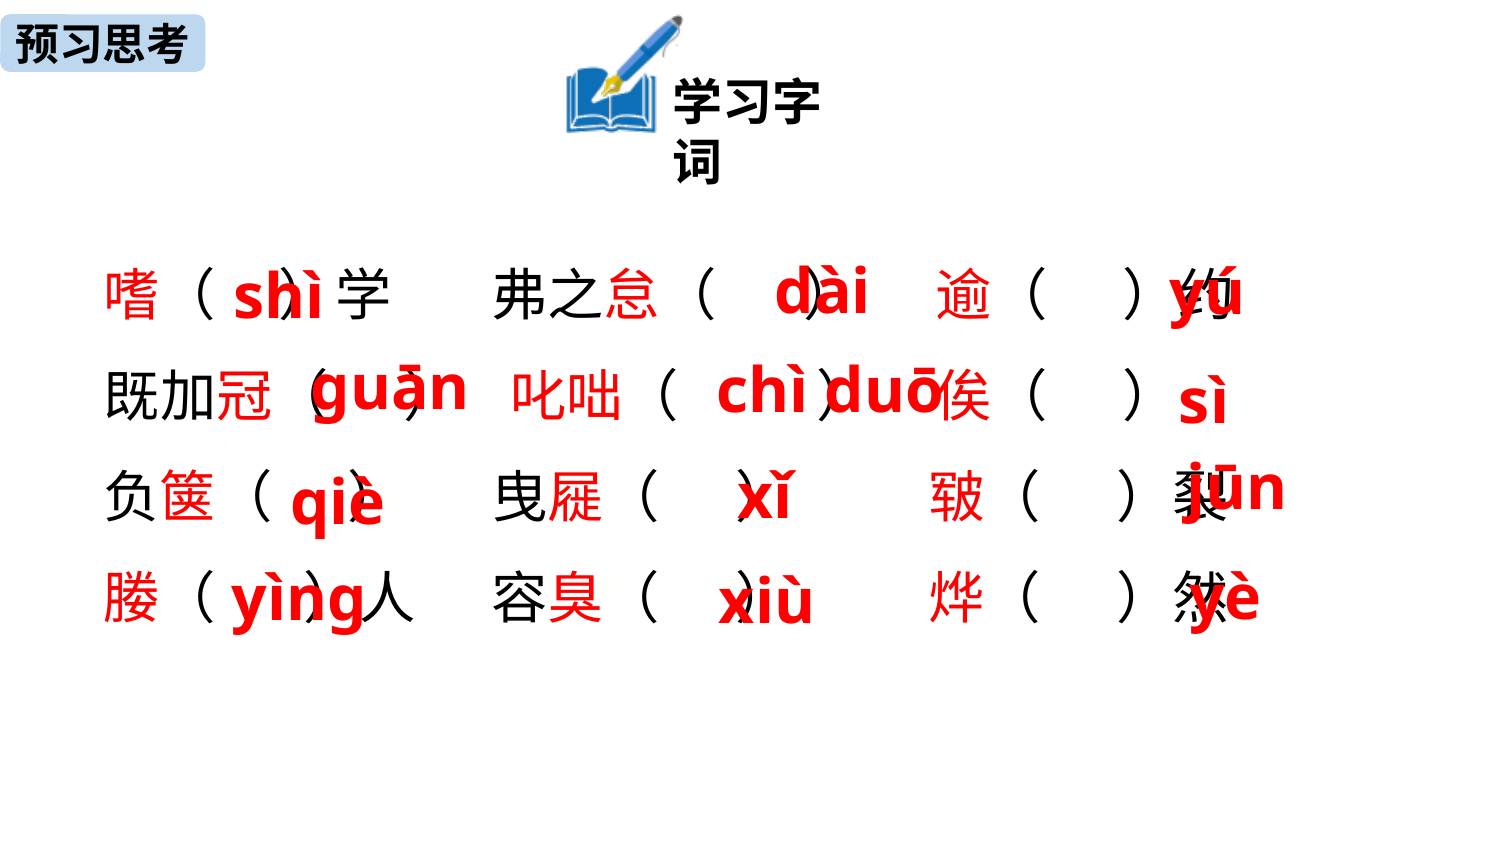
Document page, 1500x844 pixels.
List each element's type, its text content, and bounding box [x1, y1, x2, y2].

text_box guān [299, 341, 488, 428]
text_box sì [1167, 355, 1241, 442]
text_box yè [1178, 551, 1283, 638]
text_box chì duō [705, 343, 956, 431]
text_box xiù [707, 555, 834, 642]
text_box 学习字词 [689, 61, 887, 141]
picture [556, 12, 689, 141]
text_box jūn [1175, 441, 1300, 528]
text_box xǐ [726, 450, 834, 538]
text_box qiè [278, 456, 398, 543]
text_box yú [1157, 246, 1283, 333]
text_box 预习思考 [0, 13, 207, 73]
text_box dài [763, 245, 904, 332]
text_box yìnɡ [220, 552, 379, 639]
text_box shì [206, 250, 337, 337]
text_box 嗜（ ）学 弗之怠（ ） 逾（ ）约 既加冠（ ） 叱咄（ ） 俟（ ） 负箧（ ） 曳屣（ ） 皲（ ）裂 媵（ ）人 容臭（ ） 烨（ ）然 [92, 219, 1455, 636]
